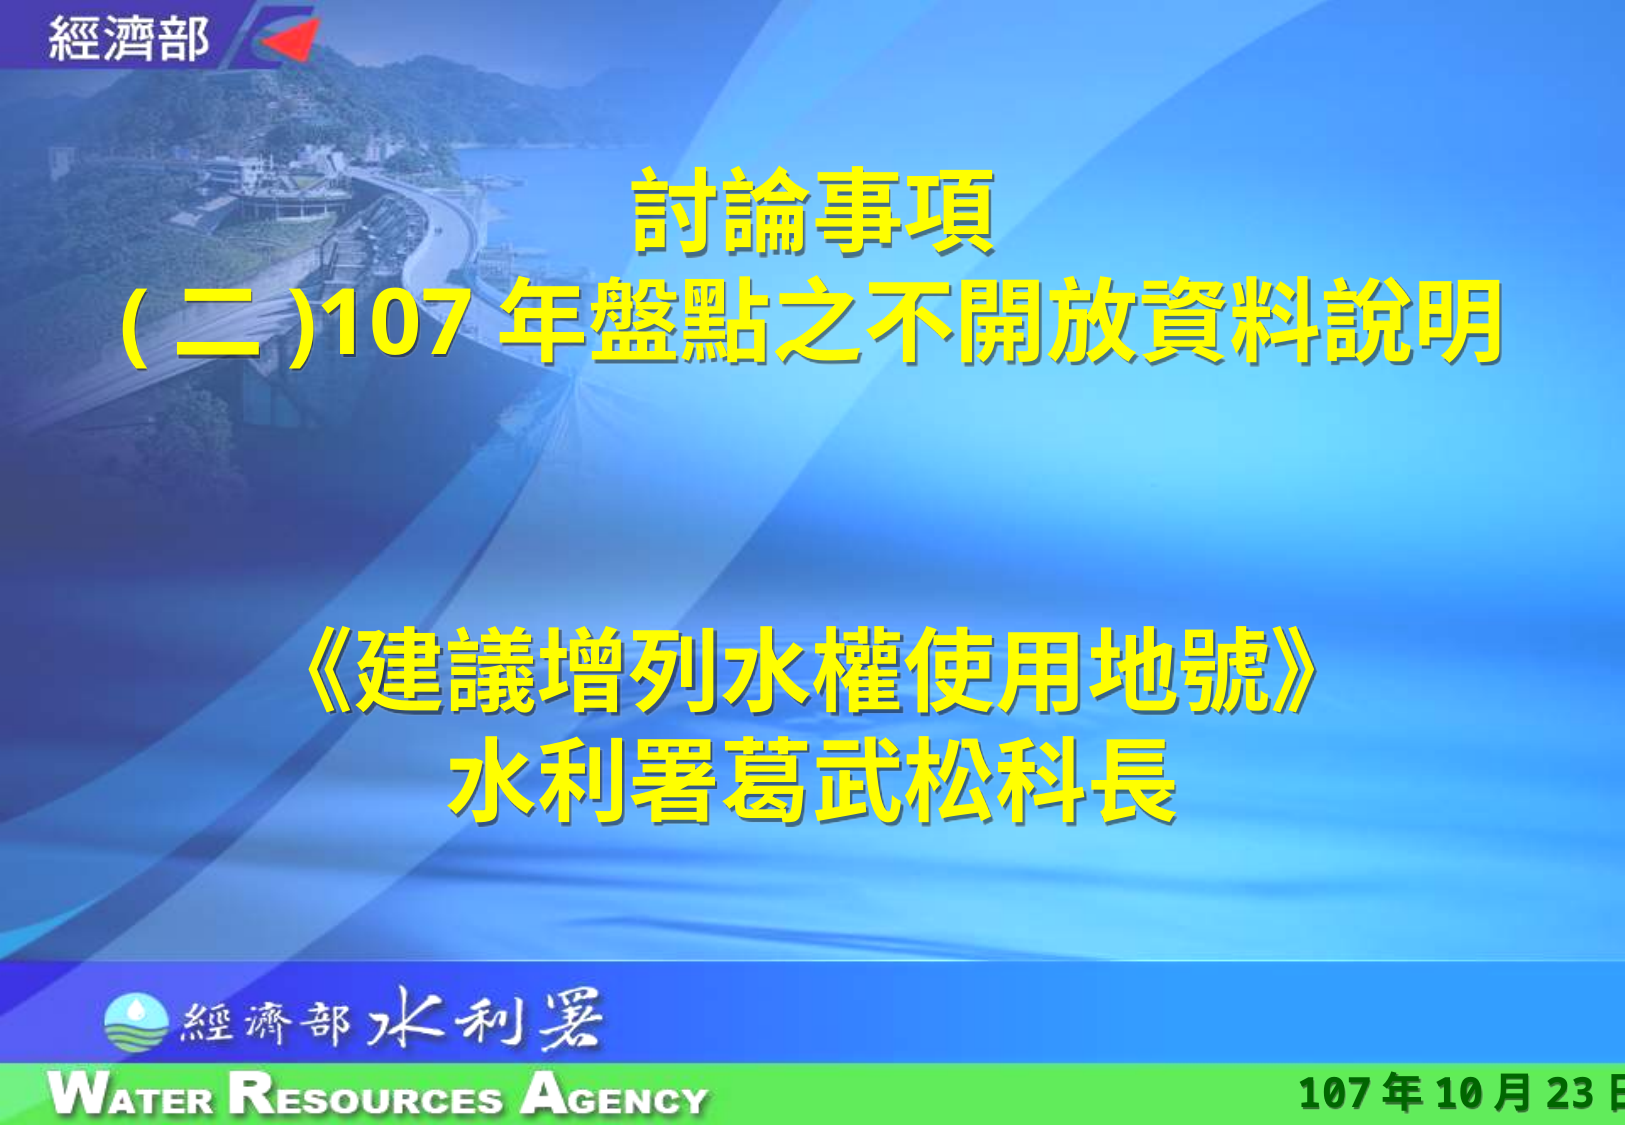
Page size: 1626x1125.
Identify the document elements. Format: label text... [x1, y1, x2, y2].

title 討論事項 (二)107年盤點之不開放資料說明 《建議增列水權使用地號》 水利署葛武松科長 [0, 70, 1625, 906]
text_box 107年10月23日 [1282, 1058, 1625, 1124]
